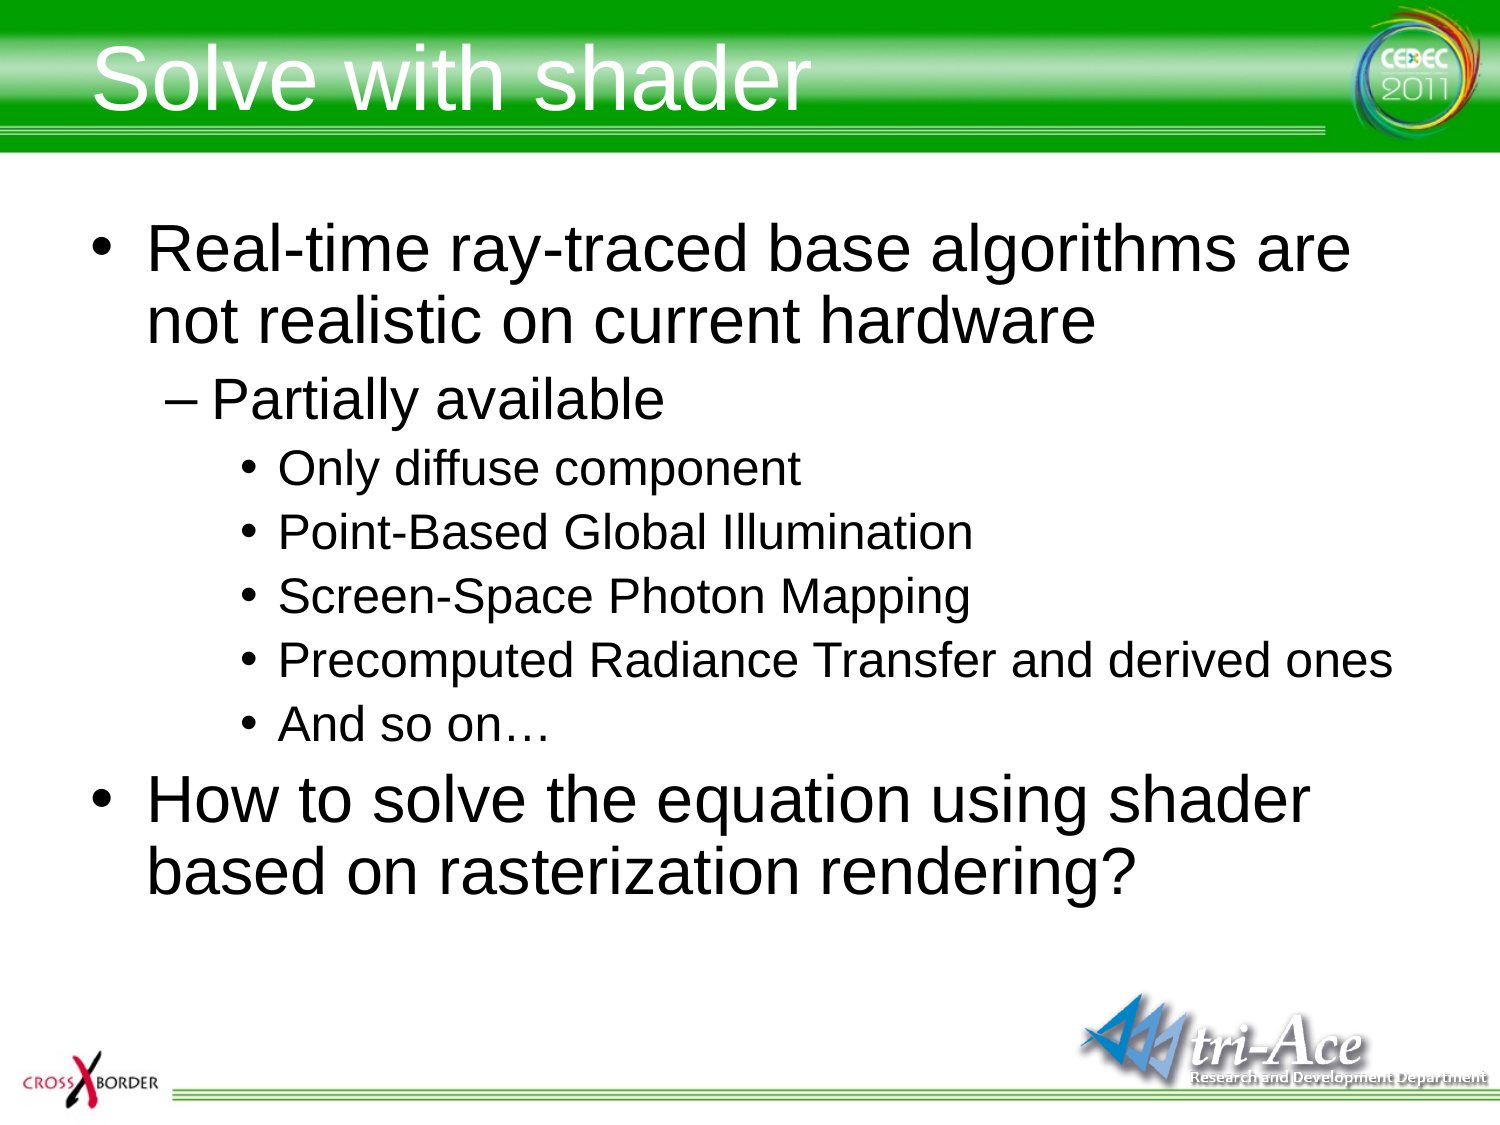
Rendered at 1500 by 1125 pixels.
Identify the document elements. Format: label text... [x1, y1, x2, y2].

picture [0, 987, 1500, 1125]
title Solve with shader [74, 7, 1426, 140]
picture [0, 0, 1500, 155]
list Real-time ray-traced base algorithms are not realistic on current hardware Partially available Only diffuse component Point-Based Global Illumination Screen-Space Photon Mapping Precomputed Radiance Transfer and derived ones And so on… How to solve the equation using shader based on rasterization rendering? [74, 206, 1426, 993]
